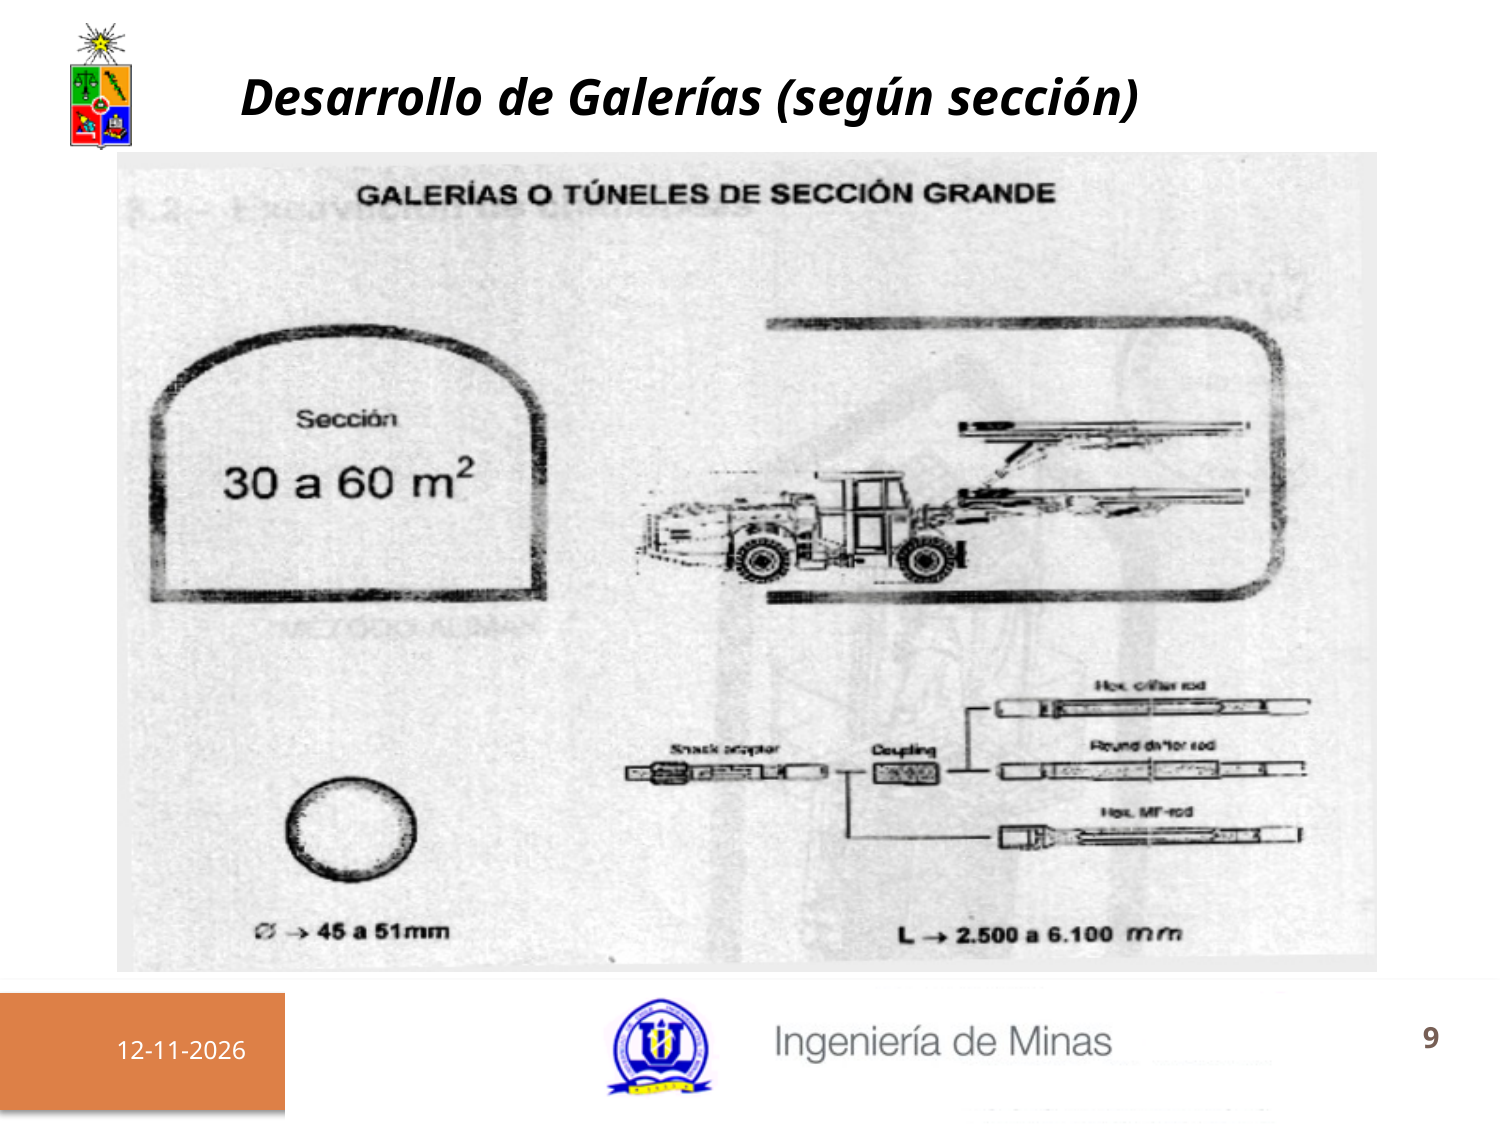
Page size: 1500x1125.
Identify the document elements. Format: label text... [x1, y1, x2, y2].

picture [69, 23, 132, 151]
picture [116, 152, 1377, 972]
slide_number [12, 995, 279, 1108]
text_box Desarrollo de Galerías (según sección) [225, 58, 1155, 134]
picture [285, 980, 1500, 1125]
